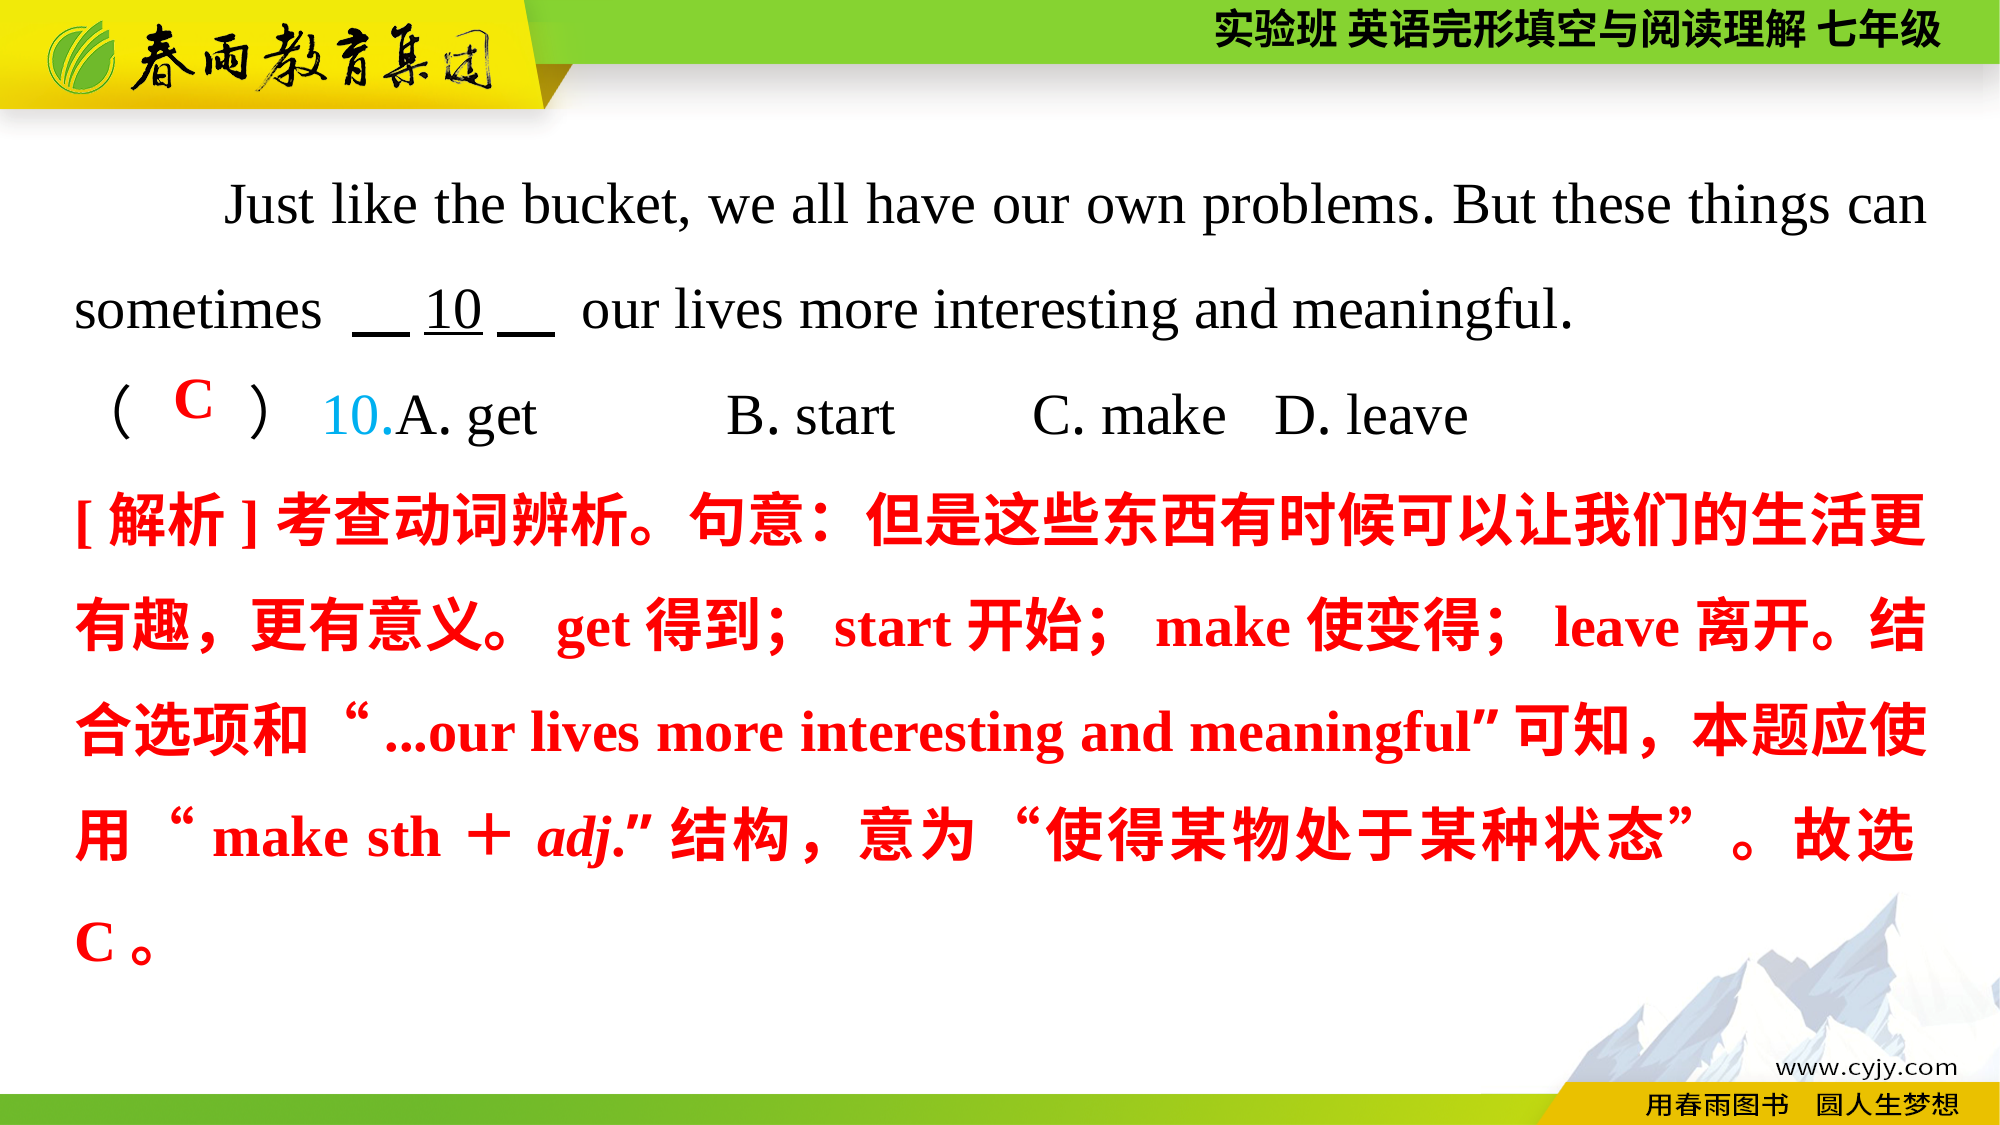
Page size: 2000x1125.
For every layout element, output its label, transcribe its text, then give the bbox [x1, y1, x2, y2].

list Just like the bucket, we all have our own problems. But these things can sometimes 10 our lives more interesting and meaningful. [59, 122, 1944, 333]
picture [0, 0, 2000, 1125]
text_box C [159, 353, 231, 438]
text_box [解析]考查动词辨析。句意：但是这些东西有时候可以让我们的生活更有趣，更有意义。get得到；start开始；make使变得；leave离开。结合选项和“...our lives more interesting and meaningful”可知，本题应使用“make sth＋adj.”结构，意为“使得某物处于某种状态”。故选C。 [59, 440, 1944, 981]
text_box （ ）10.A. get B. start C. make D. leave [59, 333, 1944, 440]
